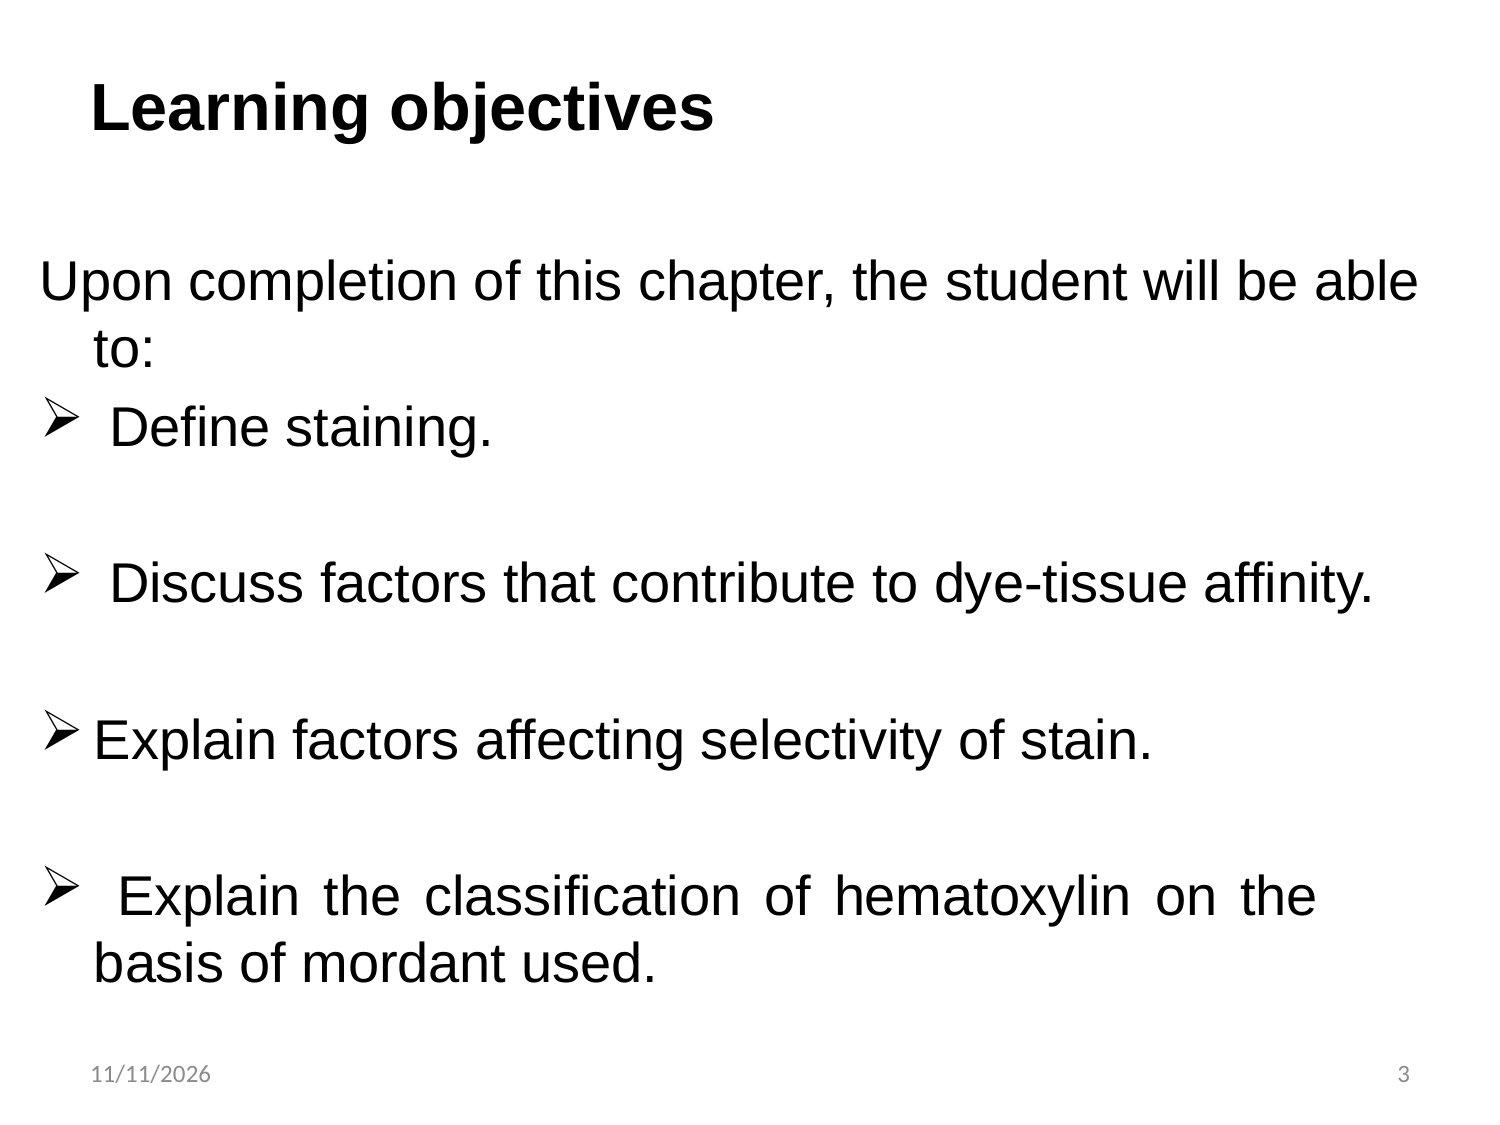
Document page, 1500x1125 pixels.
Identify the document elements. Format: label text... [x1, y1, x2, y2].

list Upon completion of this chapter, the student will be able to: Define staining. Discuss factors that contribute to dye-tissue affinity. Explain factors affecting selectivity of stain. Explain the classification of hematoxylin on the basis of mordant used. [24, 237, 1475, 1005]
slide_number 3 [1074, 1042, 1425, 1103]
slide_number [75, 1042, 425, 1103]
title Learning objectives [75, 45, 1425, 163]
